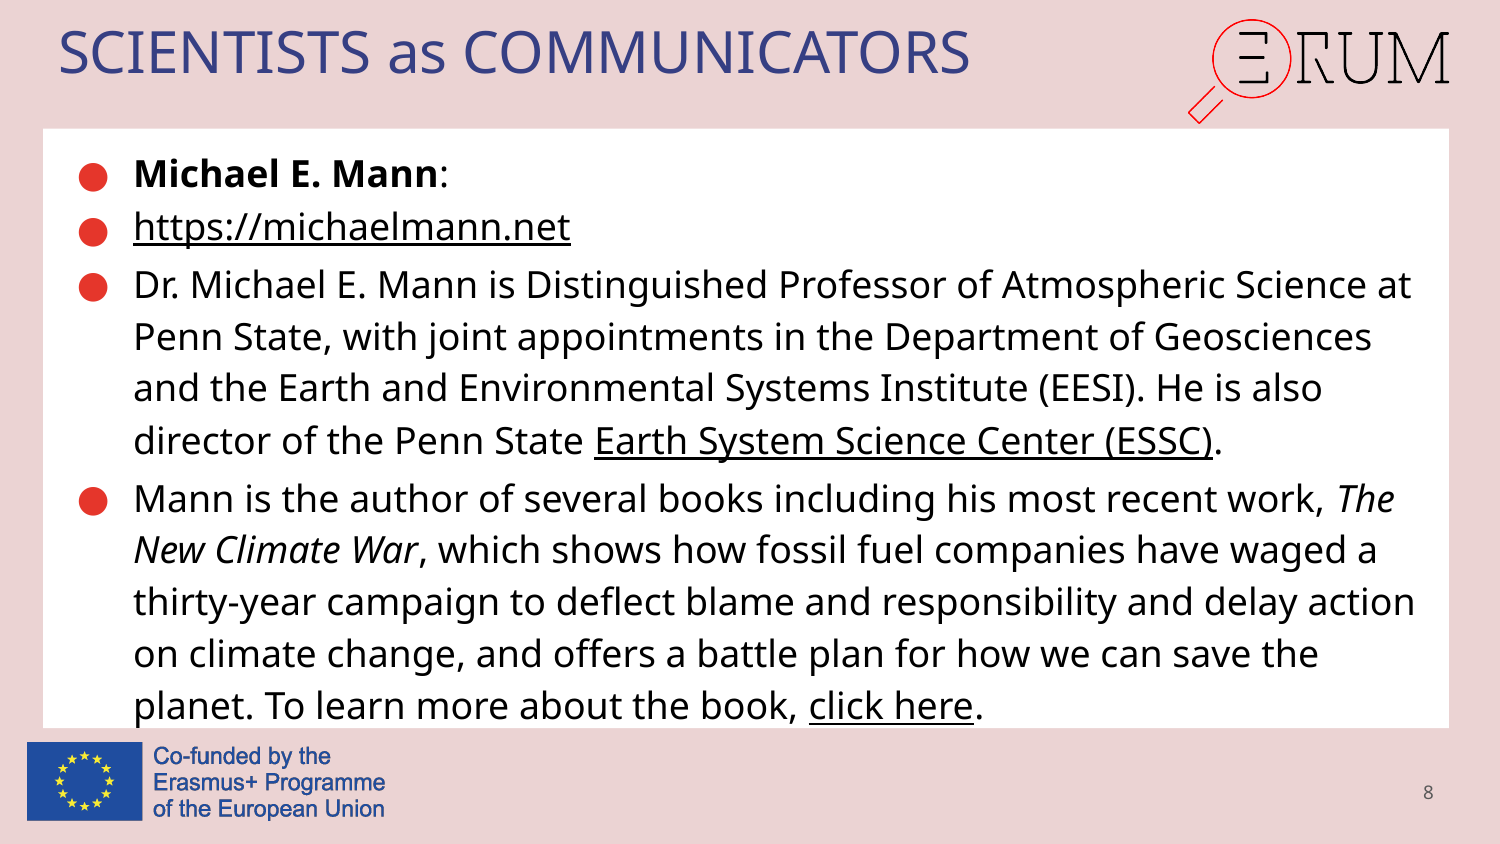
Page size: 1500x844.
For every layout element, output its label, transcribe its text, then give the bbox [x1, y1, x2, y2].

picture [27, 742, 385, 821]
picture [1136, 0, 1500, 137]
list Michael E. Mann: https://michaelmann.net Dr. Michael E. Mann is Distinguished Professor of Atmospheric Science at Penn State, with joint appointments in the Department of Geosciences and the Earth and Environmental Systems Institute (EESI). He is also director of the Penn State Earth System Science Center (ESSC). Mann is the author of several books including his most recent work, The New Climate War, which shows how fossil fuel companies have waged a thirty-year campaign to deflect blame and responsibility and delay action on climate change, and offers a battle plan for how we can save the planet. To learn more about the book, click here. [43, 128, 1449, 729]
slide_number 8 [1358, 761, 1449, 826]
title SCIENTISTS as COMMUNICATORS [43, 0, 1160, 94]
